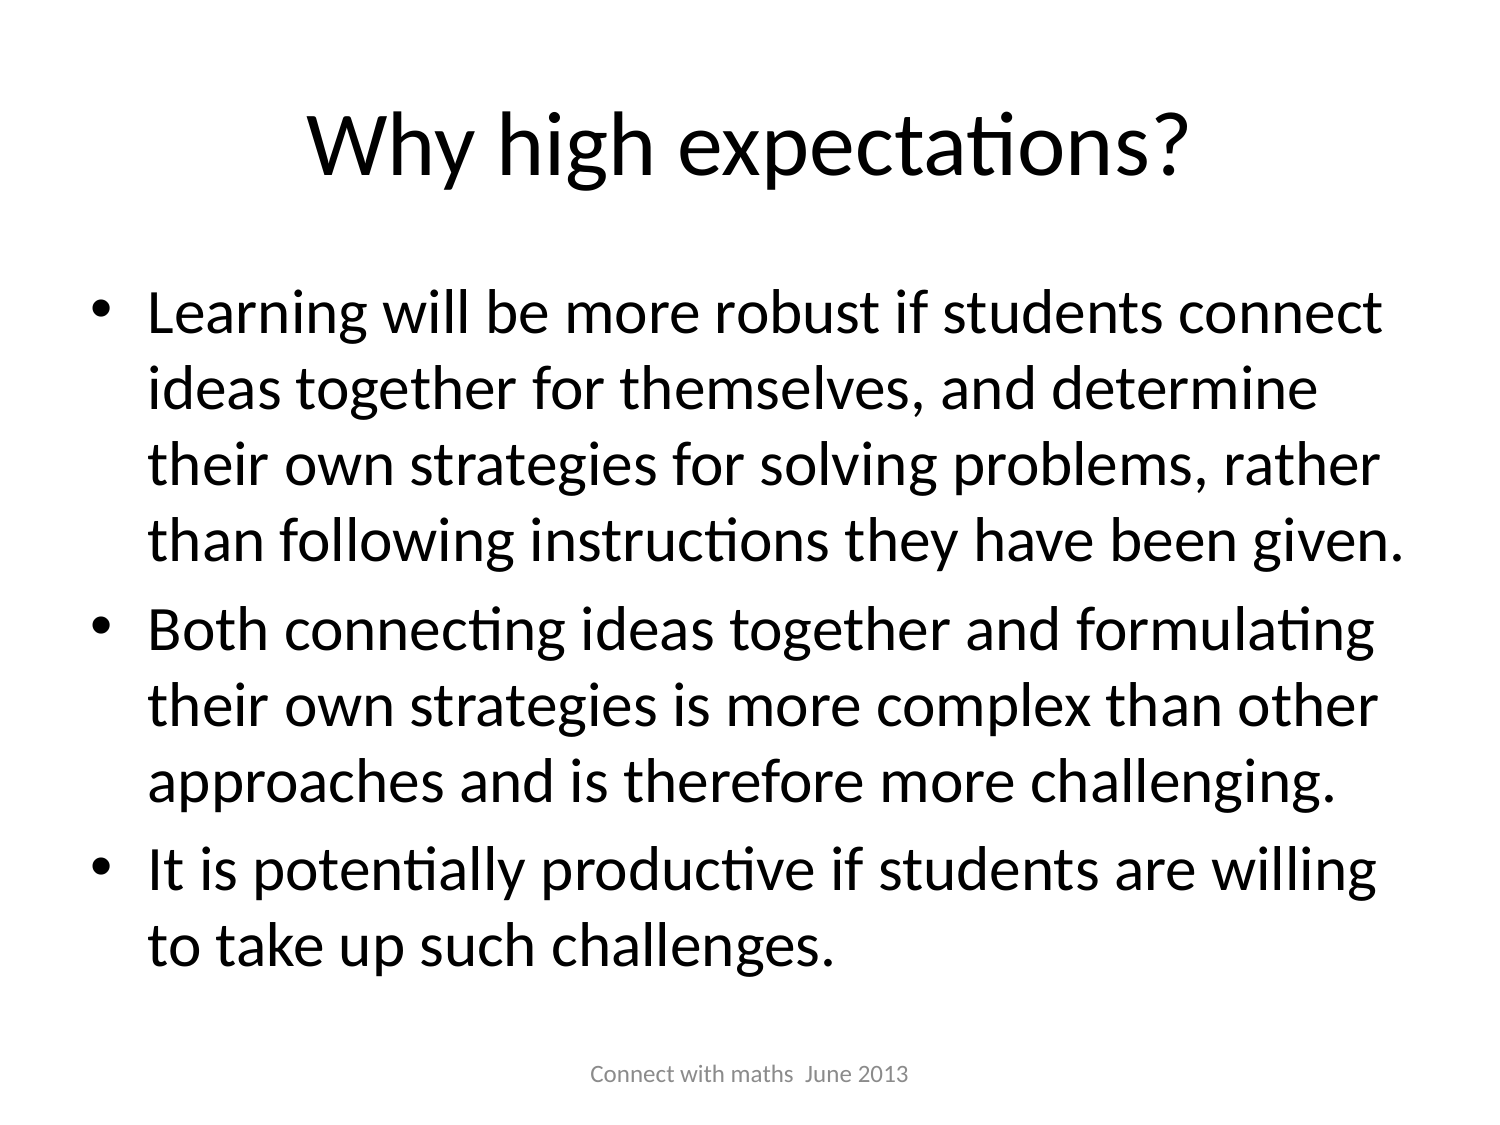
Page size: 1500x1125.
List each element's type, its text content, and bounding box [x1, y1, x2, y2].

footer Connect with maths June 2013 [512, 1042, 988, 1103]
title Why high expectations? [75, 45, 1425, 233]
list Learning will be more robust if students connect ideas together for themselves, and determine their own strategies for solving problems, rather than following instructions they have been given. Both connecting ideas together and formulating their own strategies is more complex than other approaches and is therefore more challenging. It is potentially productive if students are willing to take up such challenges. [75, 262, 1425, 1005]
